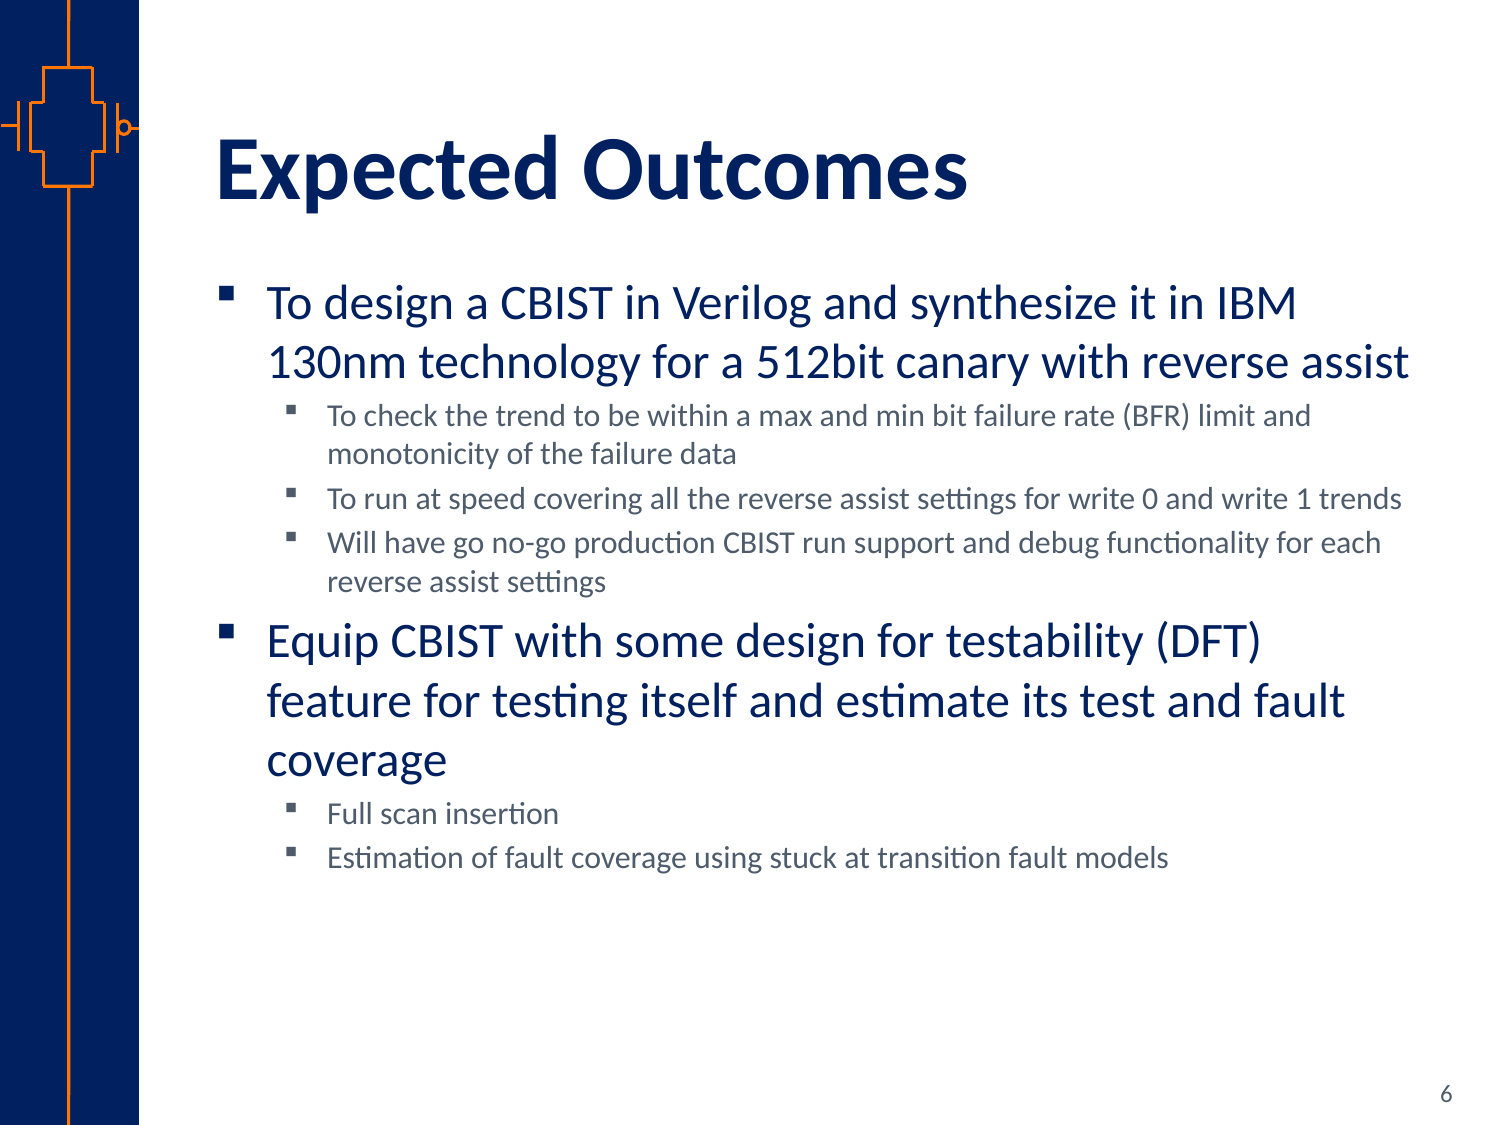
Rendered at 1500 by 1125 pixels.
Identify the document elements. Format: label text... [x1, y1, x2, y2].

list To design a CBIST in Verilog and synthesize it in IBM 130nm technology for a 512bit canary with reverse assist To check the trend to be within a max and min bit failure rate (BFR) limit and monotonicity of the failure data To run at speed covering all the reverse assist settings for write 0 and write 1 trends Will have go no-go production CBIST run support and debug functionality for each reverse assist settings Equip CBIST with some design for testability (DFT) feature for testing itself and estimate its test and fault coverage Full scan insertion Estimation of fault coverage using stuck at transition fault models [200, 262, 1425, 988]
title Expected Outcomes [200, 37, 1388, 225]
slide_number 6 [1425, 1062, 1488, 1123]
